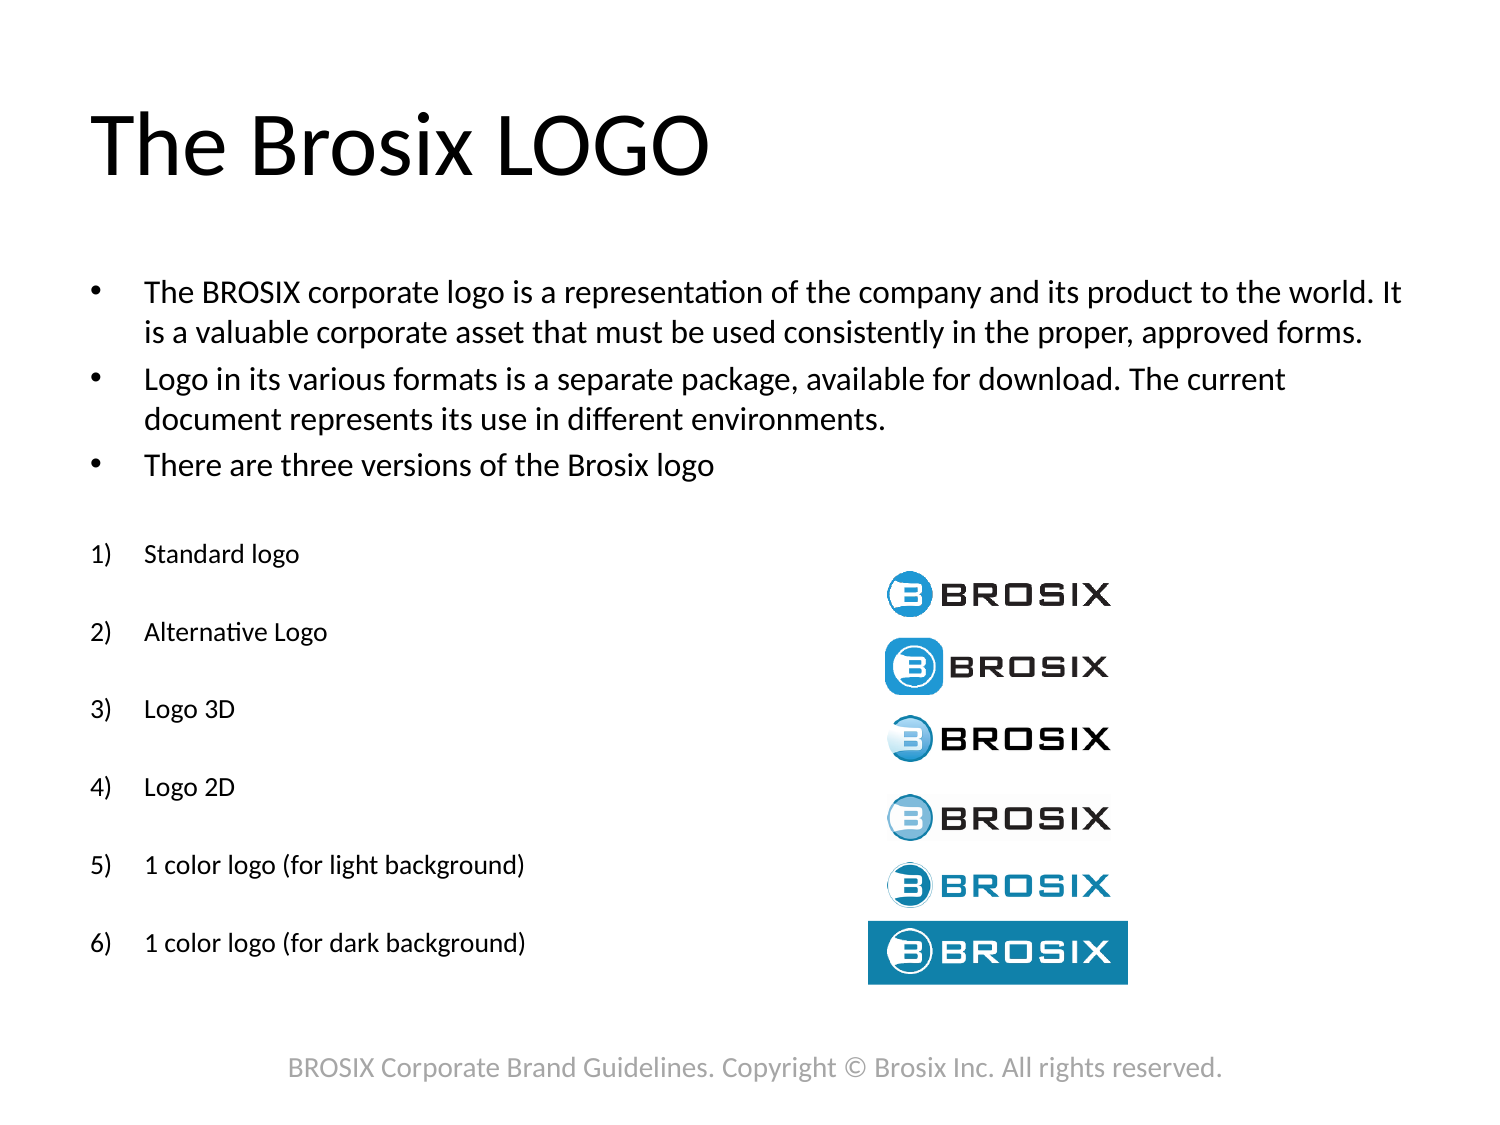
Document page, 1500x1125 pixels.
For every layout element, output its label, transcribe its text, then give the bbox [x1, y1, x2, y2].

picture [886, 862, 1112, 909]
picture [886, 928, 1112, 975]
picture [886, 571, 1112, 617]
list The BROSIX corporate logo is a representation of the company and its product to the world. It is a valuable corporate asset that must be used consistently in the proper, approved forms. Logo in its various formats is a separate package, available for download. The current document represents its use in different environments. There are three versions of the Brosix logo Standard logo Alternative Logo Logo 3D Logo 2D 1 color logo (for light background) 1 color logo (for dark background) [75, 262, 1425, 1000]
text_box [866, 919, 1130, 987]
picture [885, 636, 1111, 696]
text_box BROSIX Corporate Brand Guidelines. Copyright © Brosix Inc. All rights reserved. [41, 1041, 1471, 1091]
title The Brosix LOGO [75, 45, 1425, 233]
picture [886, 794, 1112, 841]
picture [886, 715, 1112, 762]
